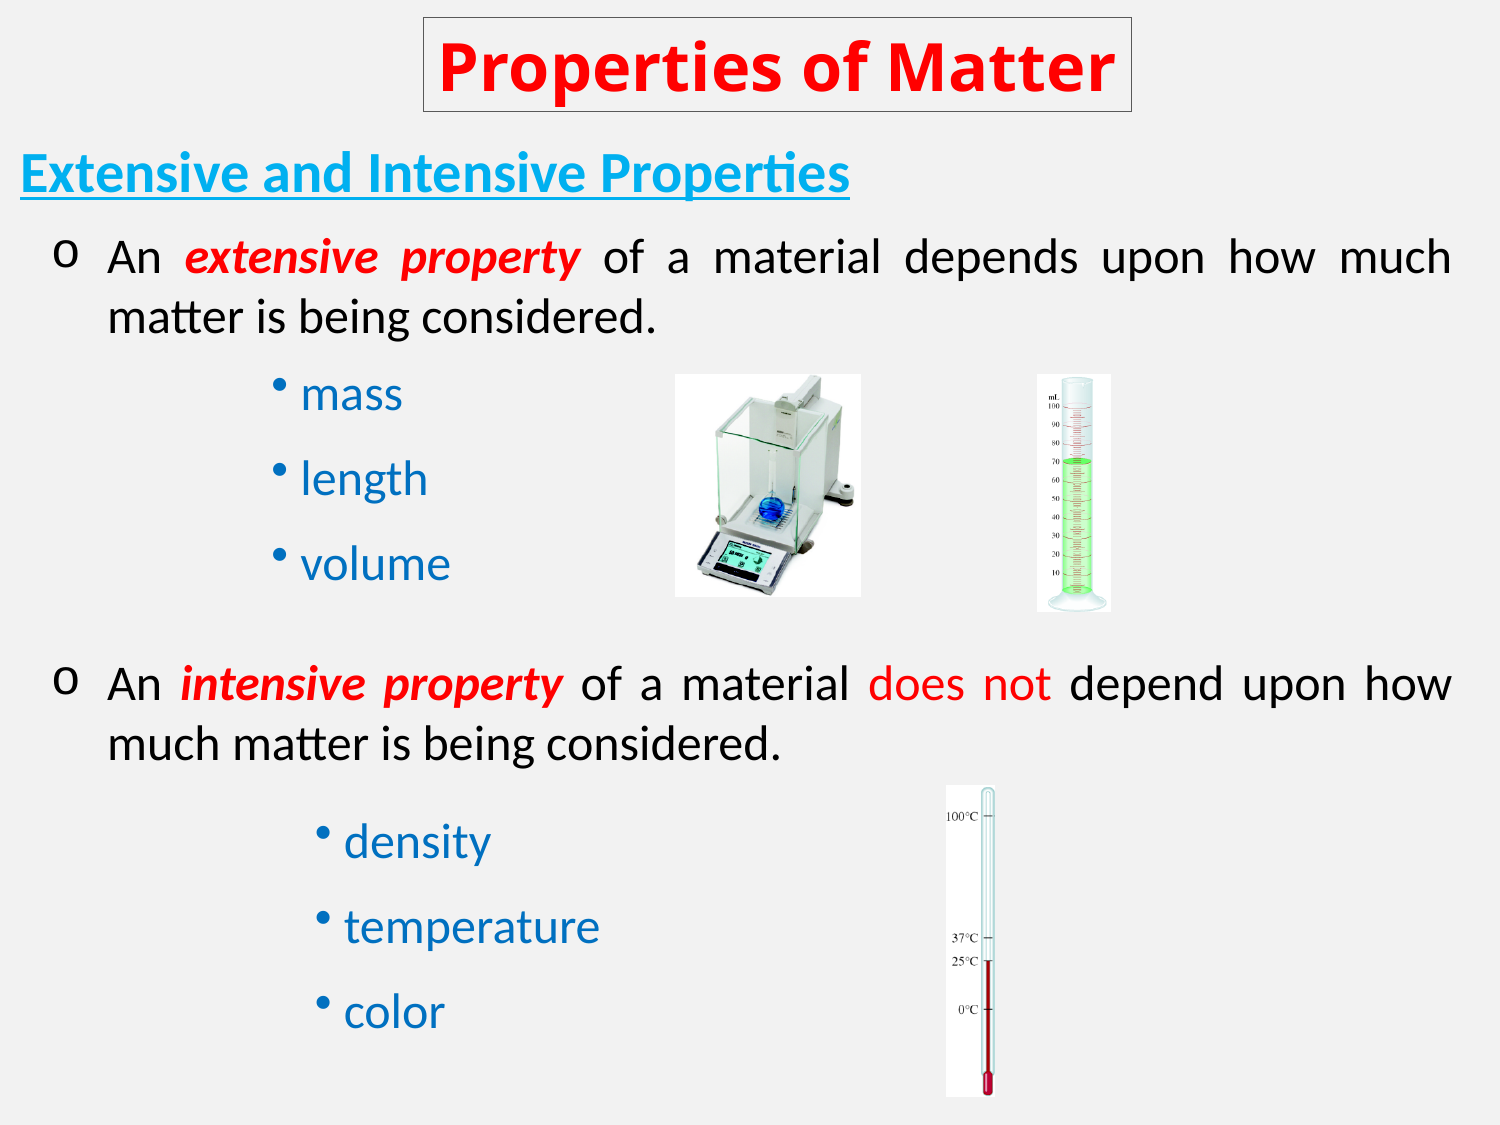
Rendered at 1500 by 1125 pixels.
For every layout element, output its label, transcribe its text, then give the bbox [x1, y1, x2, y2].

picture [1037, 374, 1111, 612]
picture [674, 374, 861, 597]
text_box mass length volume [256, 353, 582, 598]
text_box An extensive property of a material depends upon how much matter is being considered. [36, 216, 1468, 352]
picture [946, 785, 995, 1097]
text_box density temperature color [299, 800, 675, 1046]
text_box Properties of Matter [423, 17, 1132, 112]
text_box Extensive and Intensive Properties [5, 127, 866, 212]
text_box An intensive property of a material does not depend upon how much matter is being considered. [36, 643, 1468, 779]
